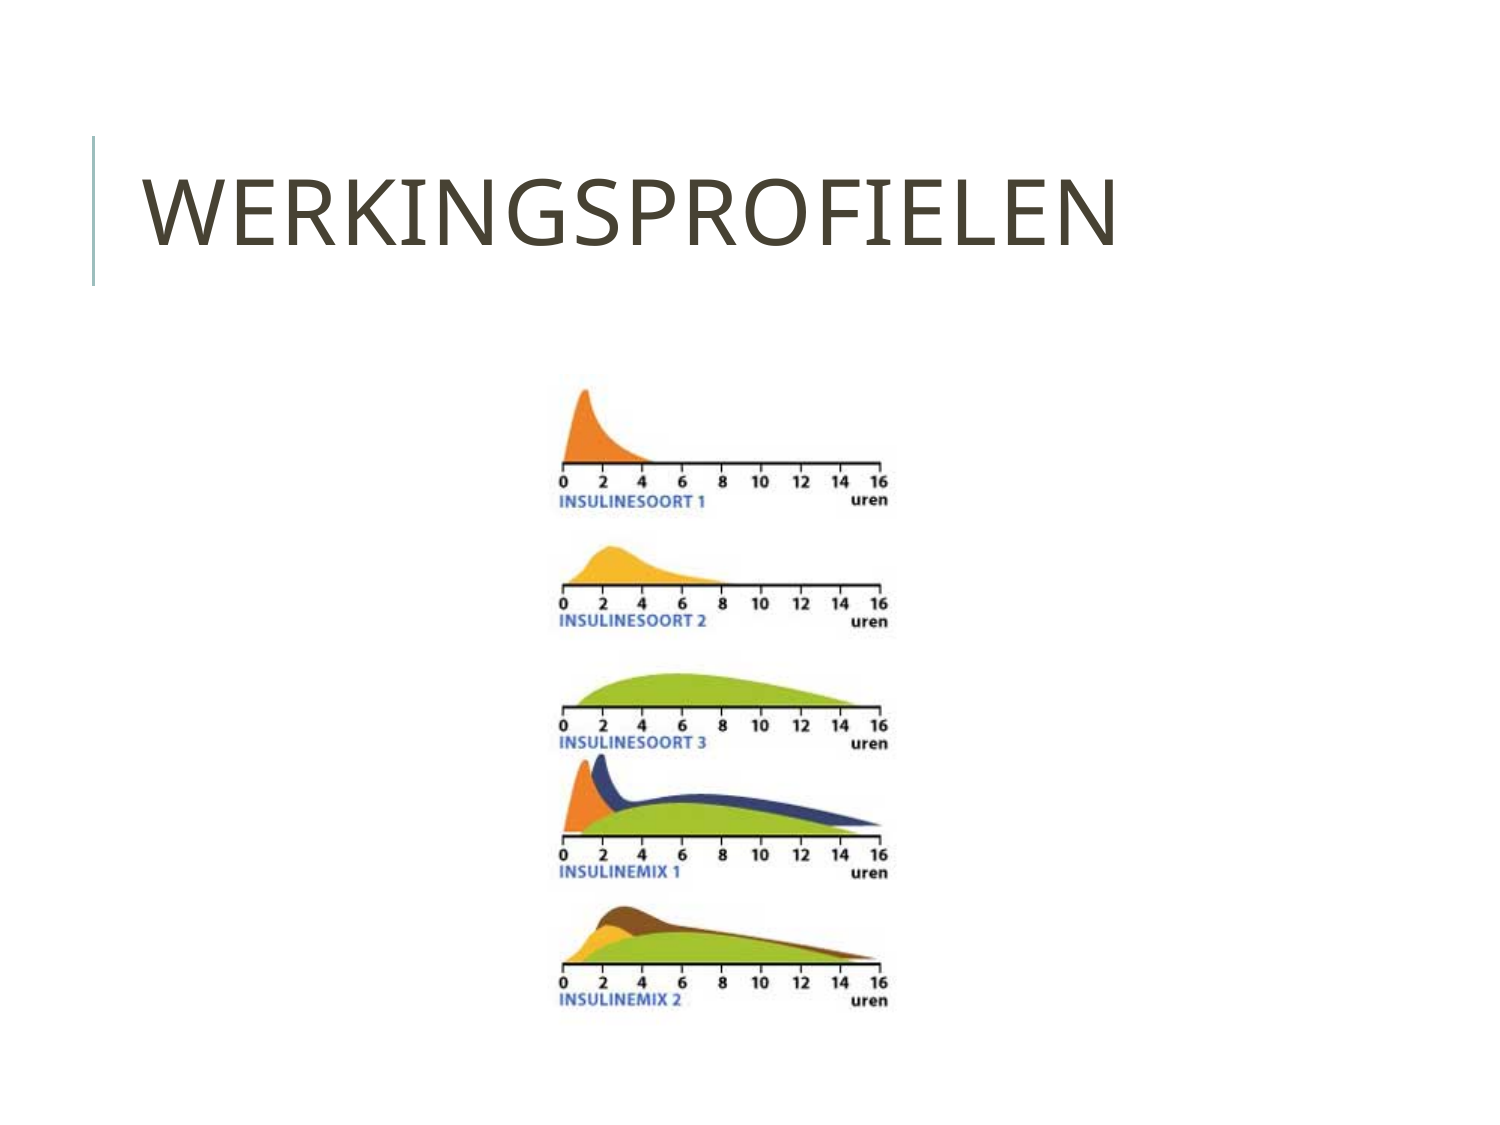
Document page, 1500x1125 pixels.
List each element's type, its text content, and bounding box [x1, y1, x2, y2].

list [535, 374, 913, 1036]
title werkingsprofielen [126, 96, 1322, 342]
